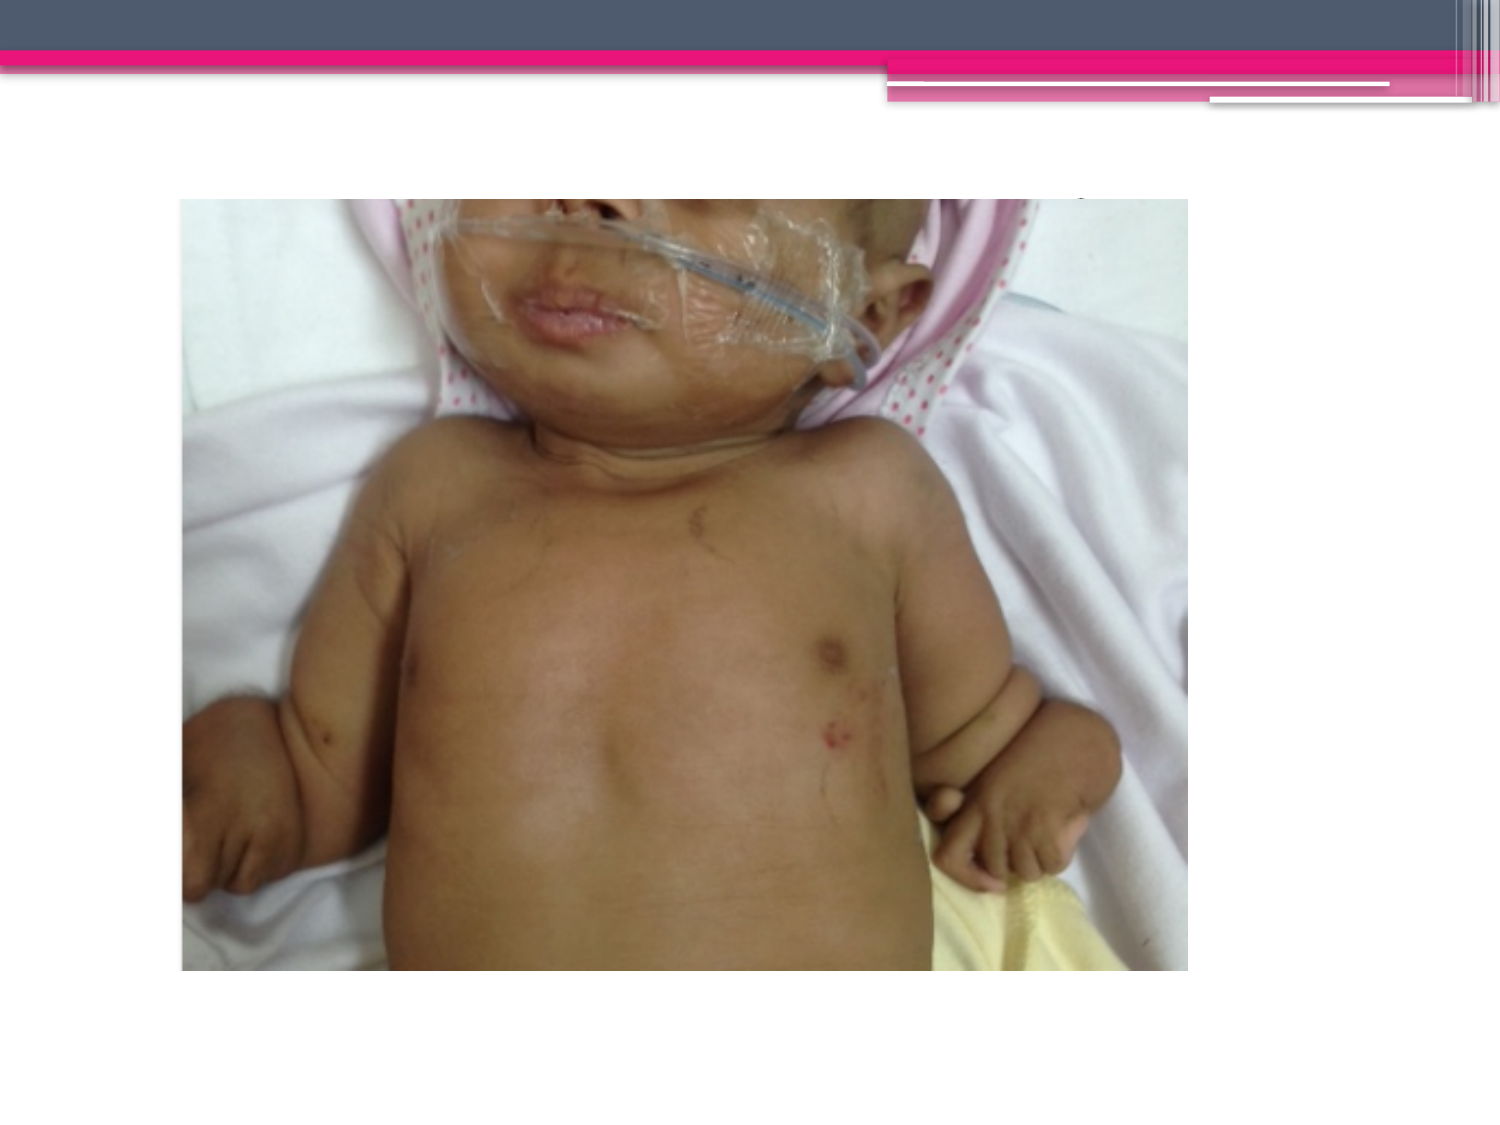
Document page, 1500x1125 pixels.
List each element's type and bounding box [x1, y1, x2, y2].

picture [174, 199, 1188, 971]
